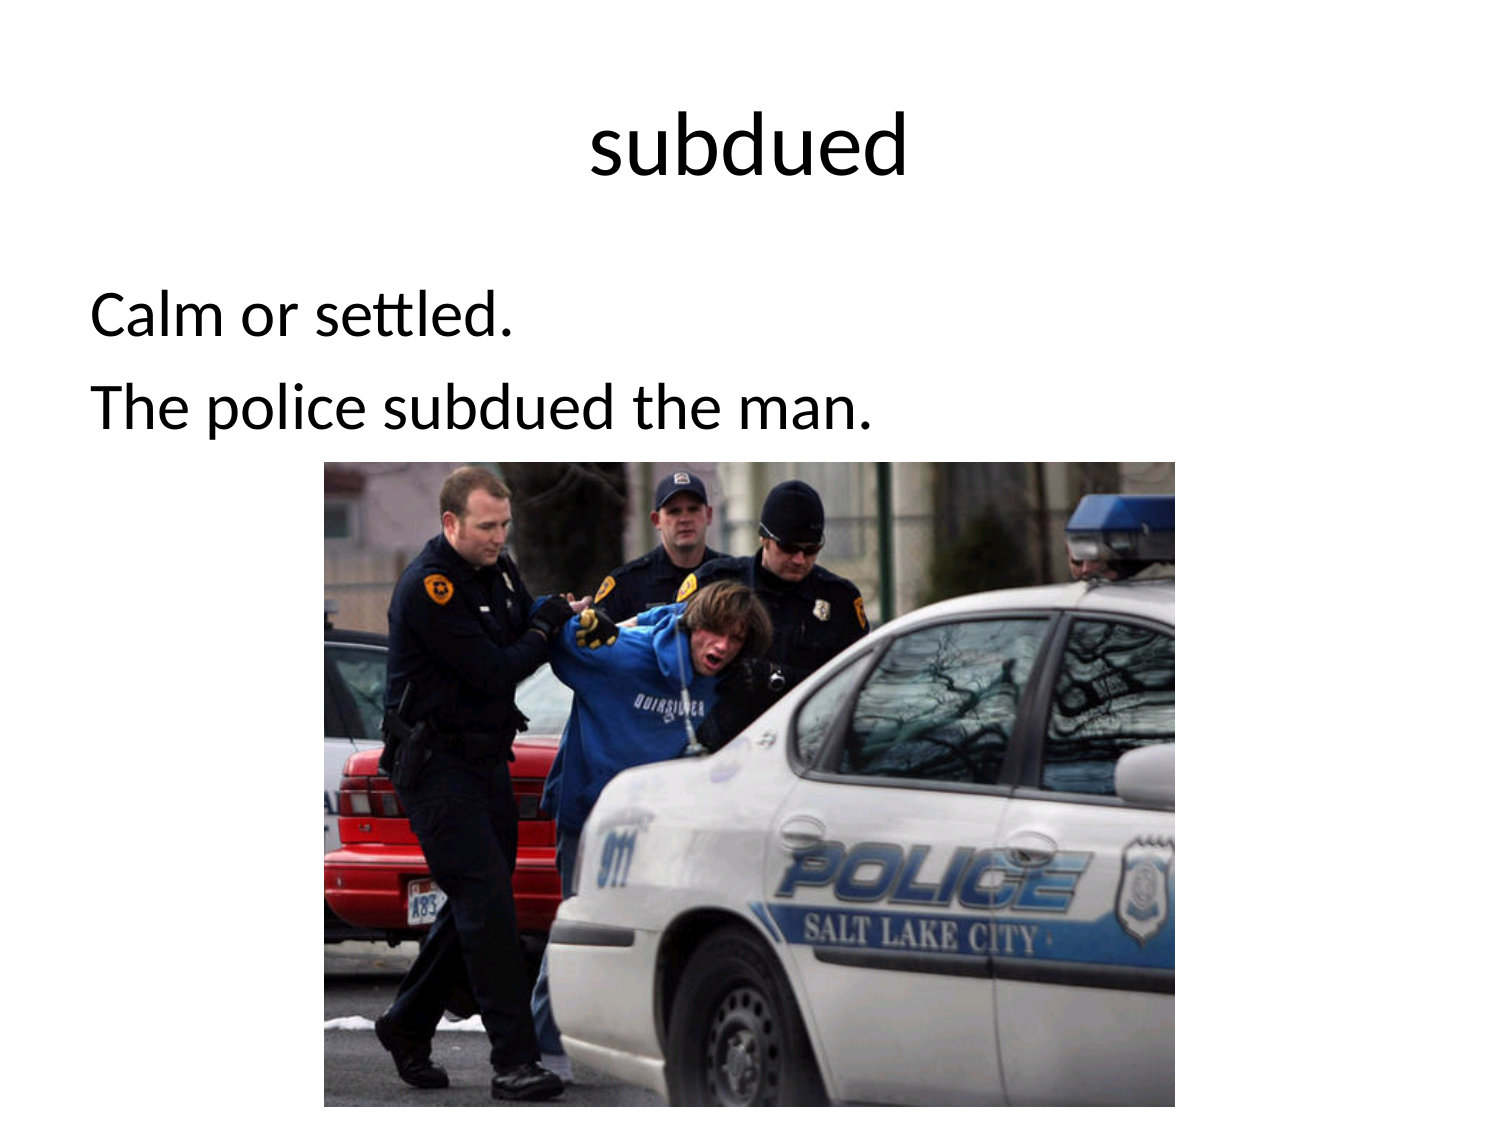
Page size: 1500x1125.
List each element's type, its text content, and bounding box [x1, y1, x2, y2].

list Calm or settled. The police subdued the man. [75, 262, 1425, 1005]
title subdued [75, 45, 1425, 233]
picture [324, 462, 1176, 1107]
